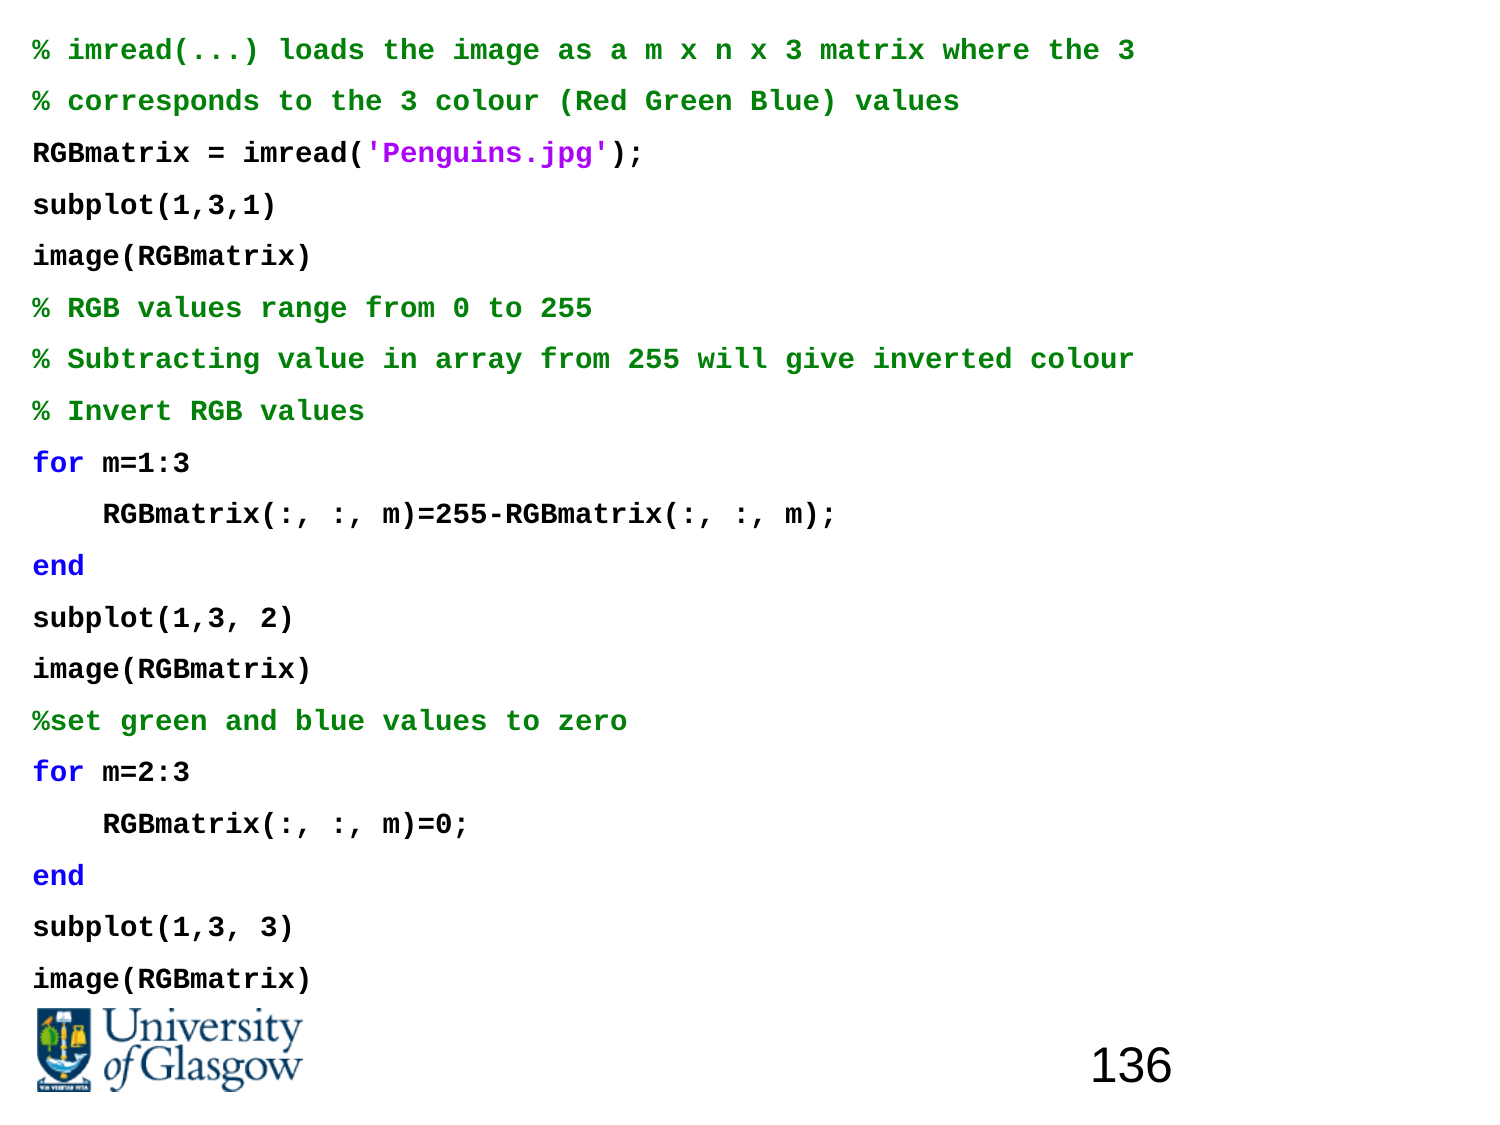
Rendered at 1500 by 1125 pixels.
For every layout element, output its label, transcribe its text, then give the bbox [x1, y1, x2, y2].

picture [37, 1008, 303, 1092]
slide_number 136 [1074, 1024, 1425, 1103]
list % imread(...) loads the image as a m x n x 3 matrix where the 3 % corresponds to the 3 colour (Red Green Blue) values RGBmatrix = imread('Penguins.jpg'); subplot(1,3,1) image(RGBmatrix) % RGB values range from 0 to 255 % Subtracting value in array from 255 will give inverted colour % Invert RGB values for m=1:3 RGBmatrix(:, :, m)=255-RGBmatrix(:, :, m); end subplot(1,3, 2) image(RGBmatrix) %set green and blue values to zero for m=2:3 RGBmatrix(:, :, m)=0; end subplot(1,3, 3) image(RGBmatrix) [17, 22, 1500, 765]
